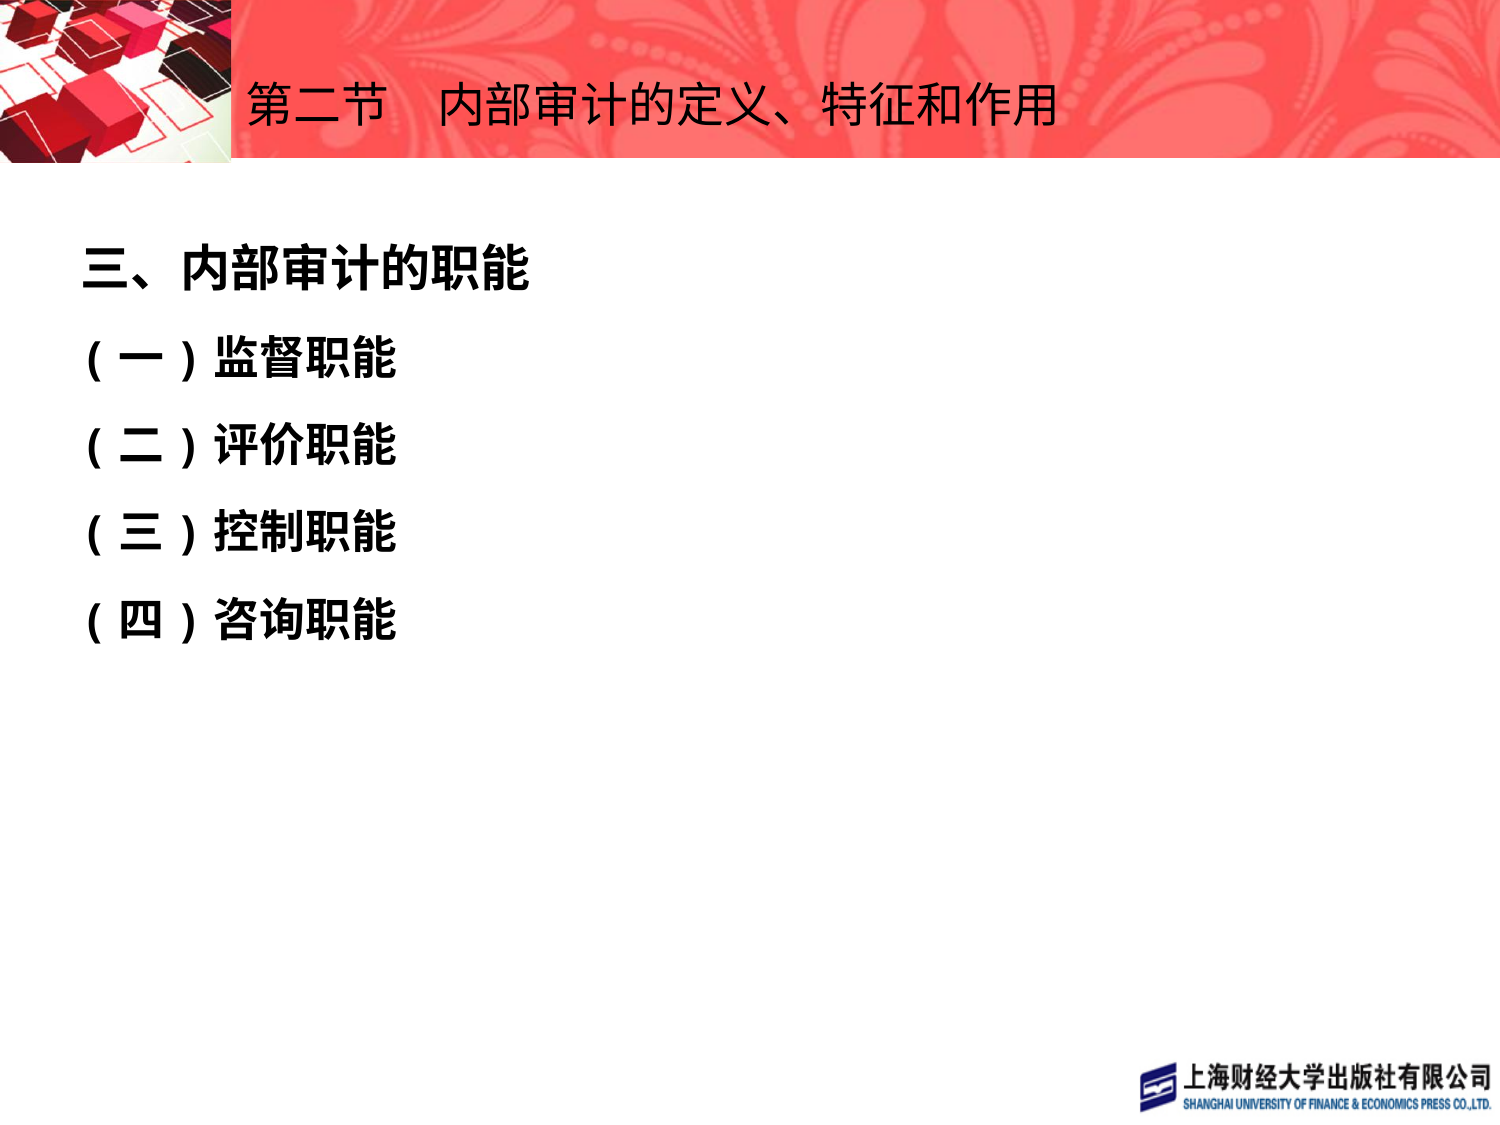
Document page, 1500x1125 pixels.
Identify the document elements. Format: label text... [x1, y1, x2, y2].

title 第二节 内部审计的定义、特征和作用 [230, 45, 1461, 161]
picture [1139, 1058, 1495, 1118]
list 三、内部审计的职能 (一)监督职能 (二)评价职能 (三)控制职能 (四)咨询职能 [64, 208, 1454, 1047]
